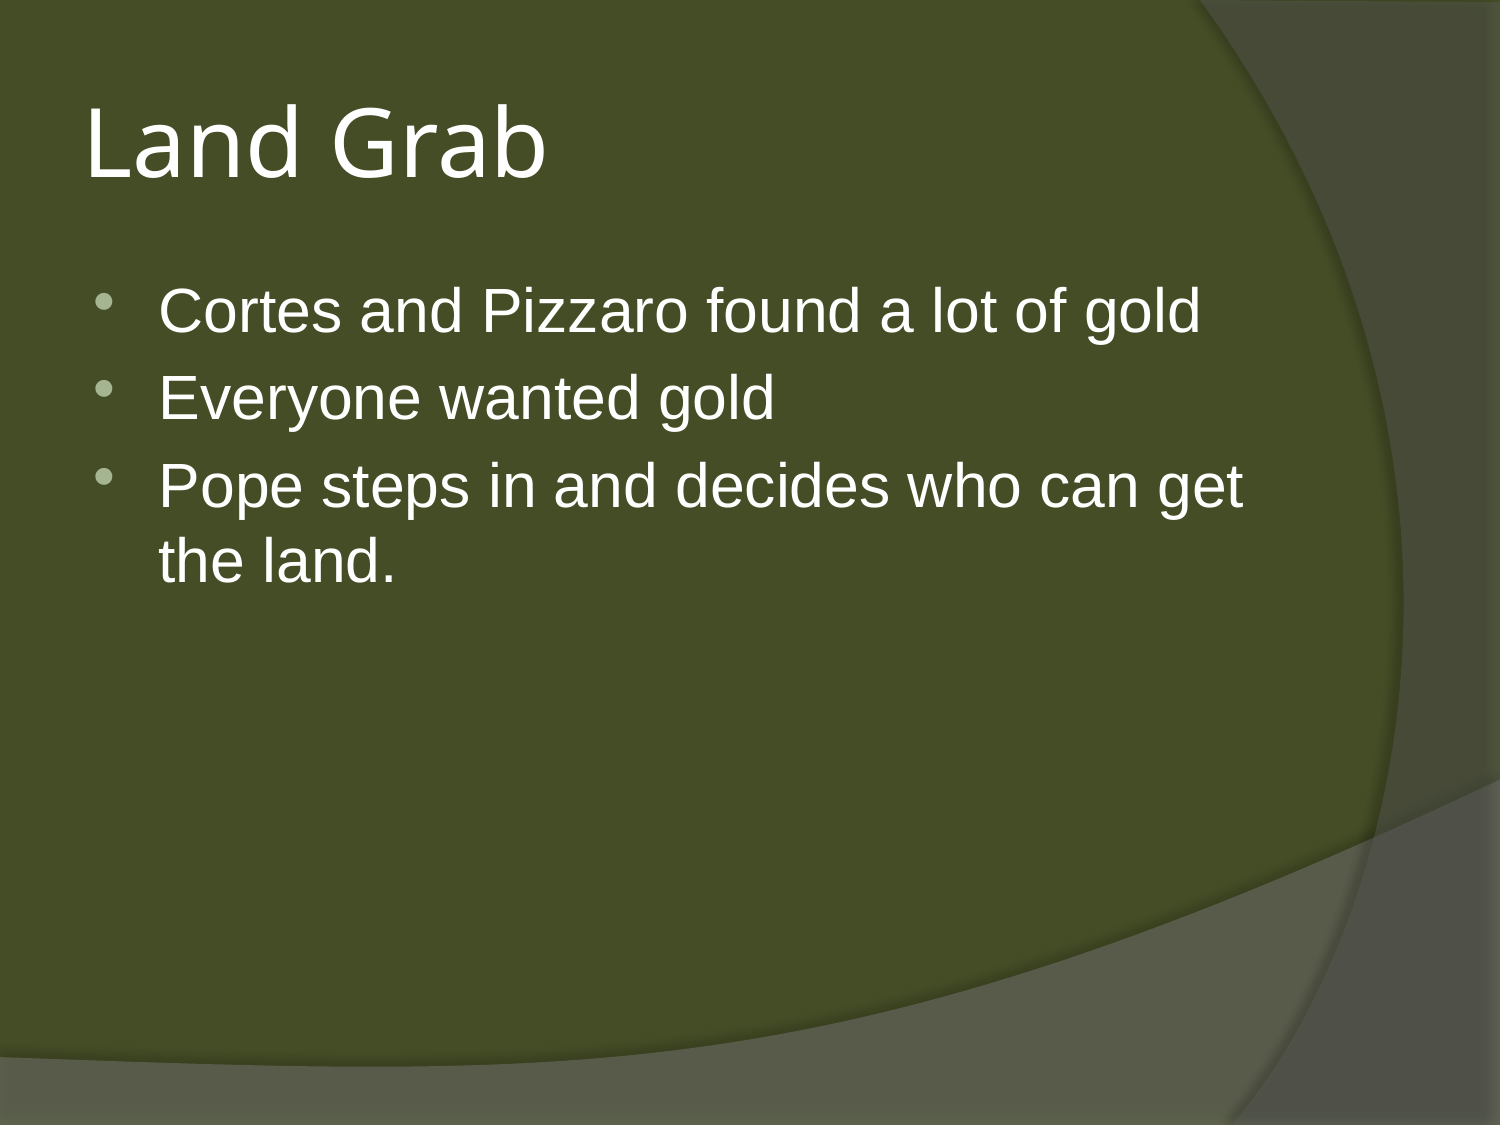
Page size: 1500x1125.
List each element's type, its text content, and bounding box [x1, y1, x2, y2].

title Land Grab [75, 45, 1300, 233]
list Cortes and Pizzaro found a lot of gold Everyone wanted gold Pope steps in and decides who can get the land. [75, 262, 1300, 1005]
